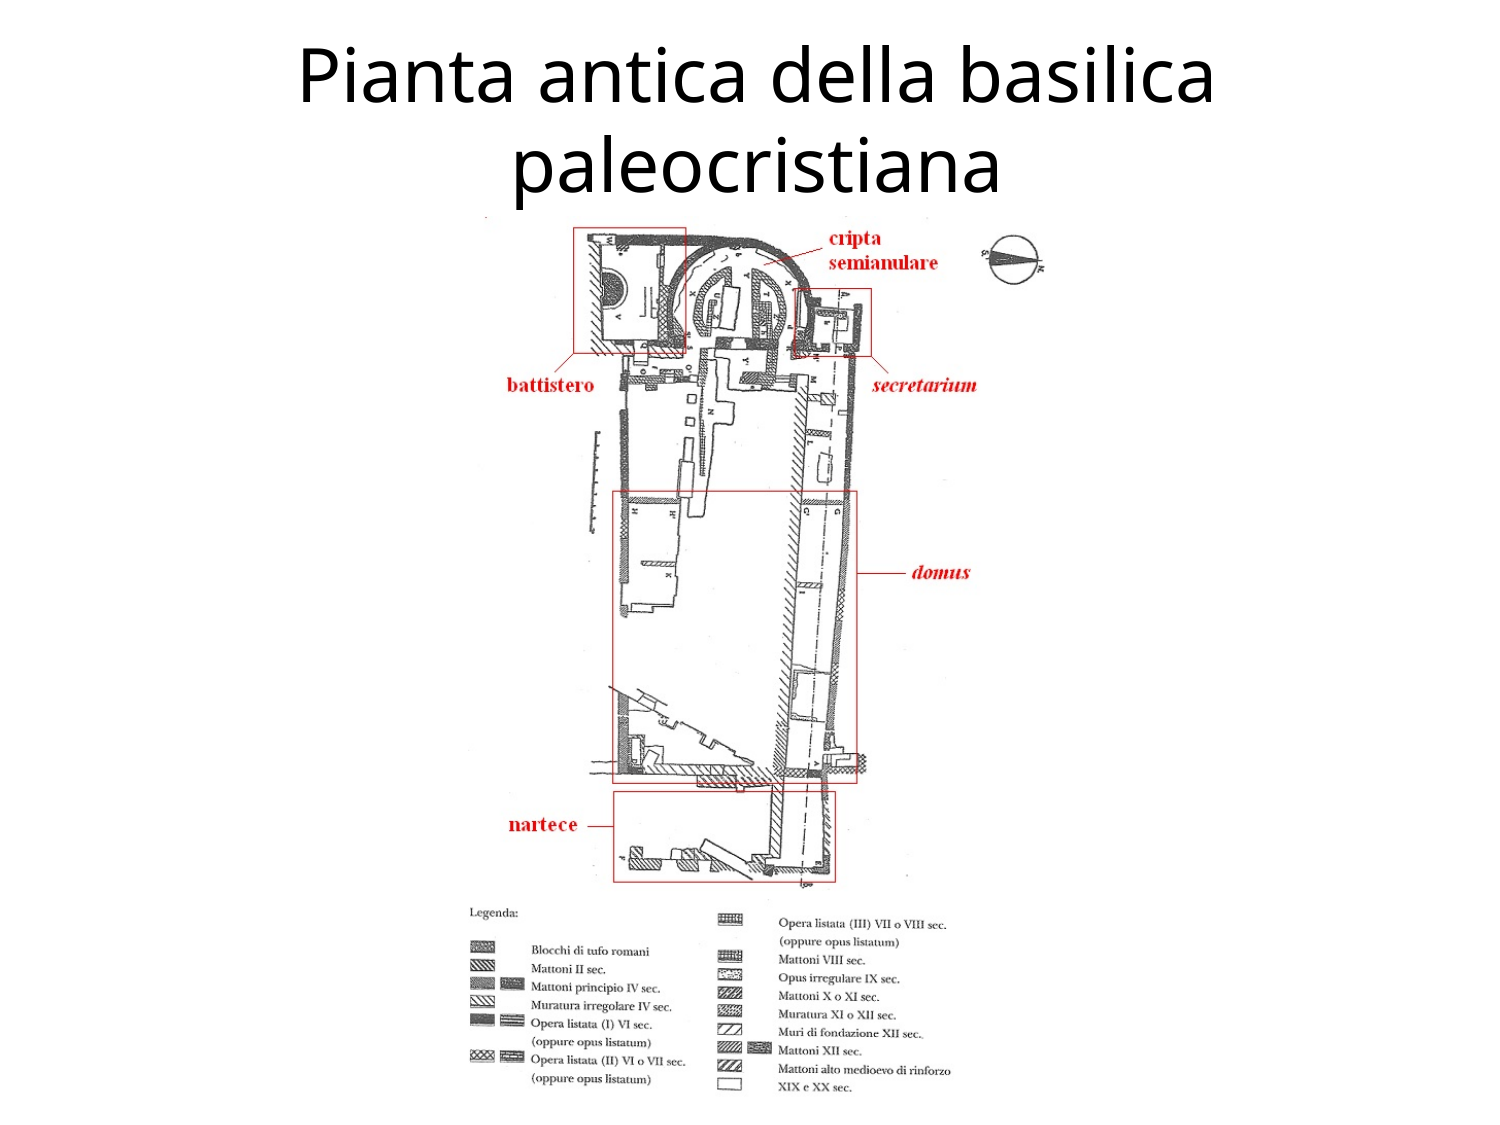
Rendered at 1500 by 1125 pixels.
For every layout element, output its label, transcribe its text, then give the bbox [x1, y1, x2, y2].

title Pianta antica della basilica paleocristiana [82, 23, 1432, 211]
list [468, 216, 1079, 1109]
